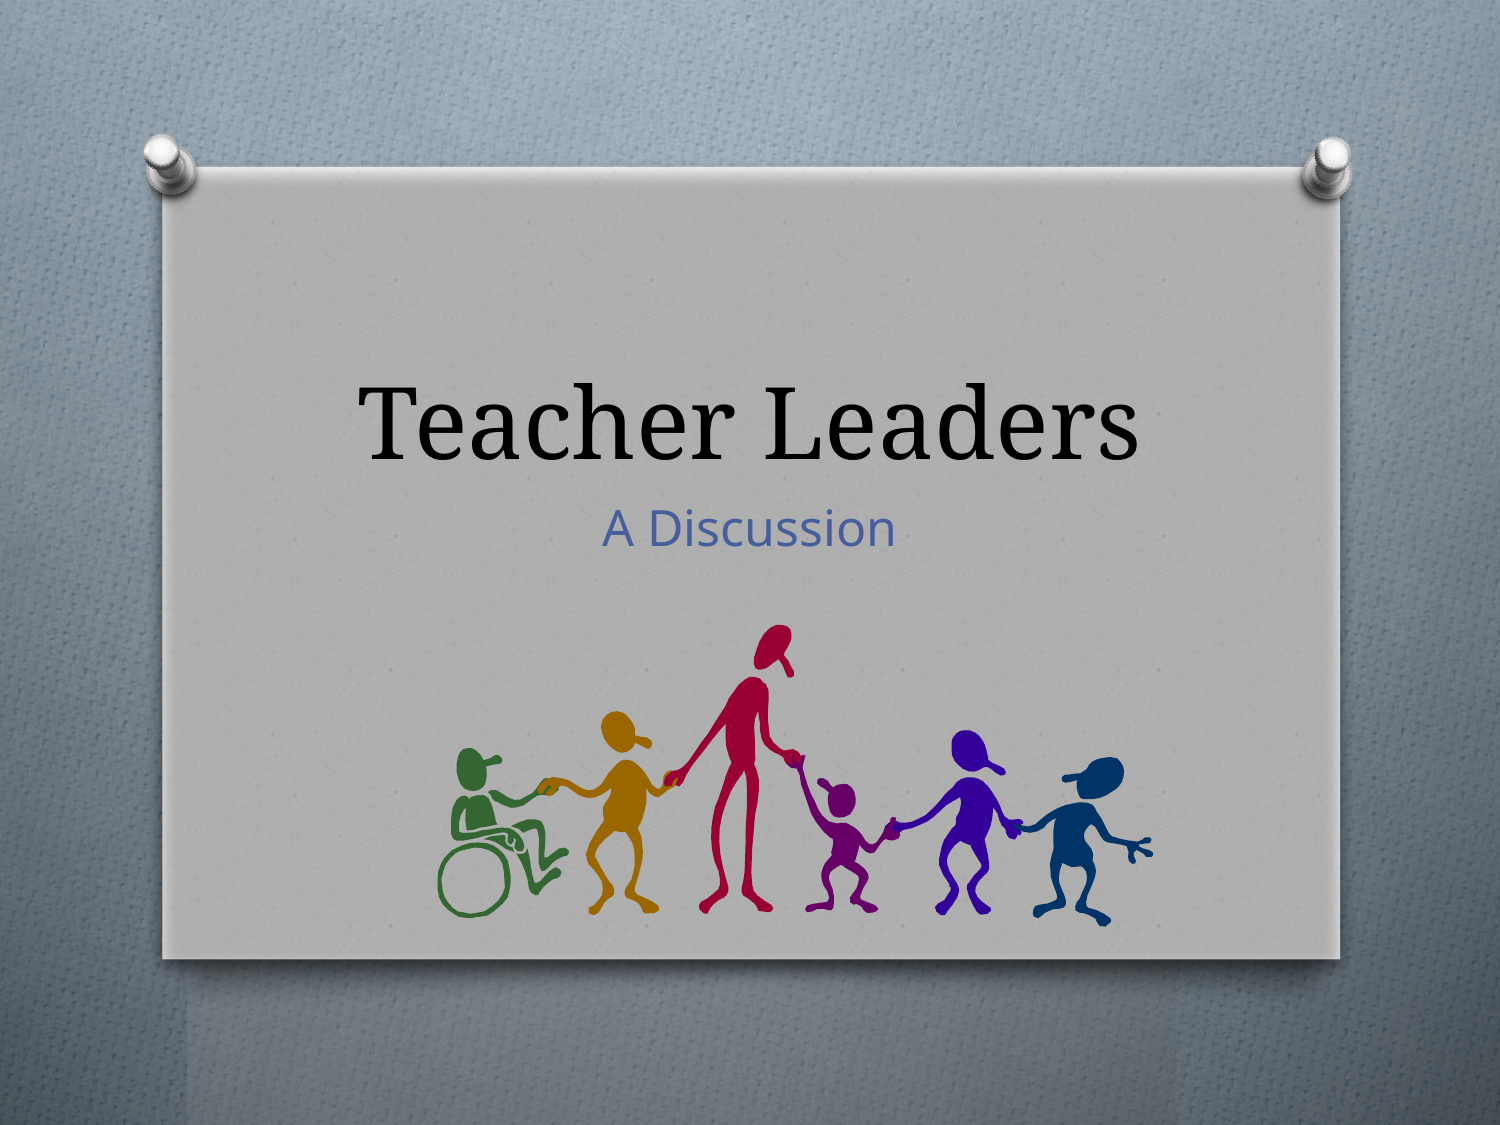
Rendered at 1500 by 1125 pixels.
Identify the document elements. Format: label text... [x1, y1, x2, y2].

picture [1274, 109, 1396, 230]
picture [437, 624, 1154, 928]
picture [112, 100, 235, 224]
title Teacher Leaders [280, 187, 1220, 488]
subtitle A Discussion [281, 488, 1219, 739]
